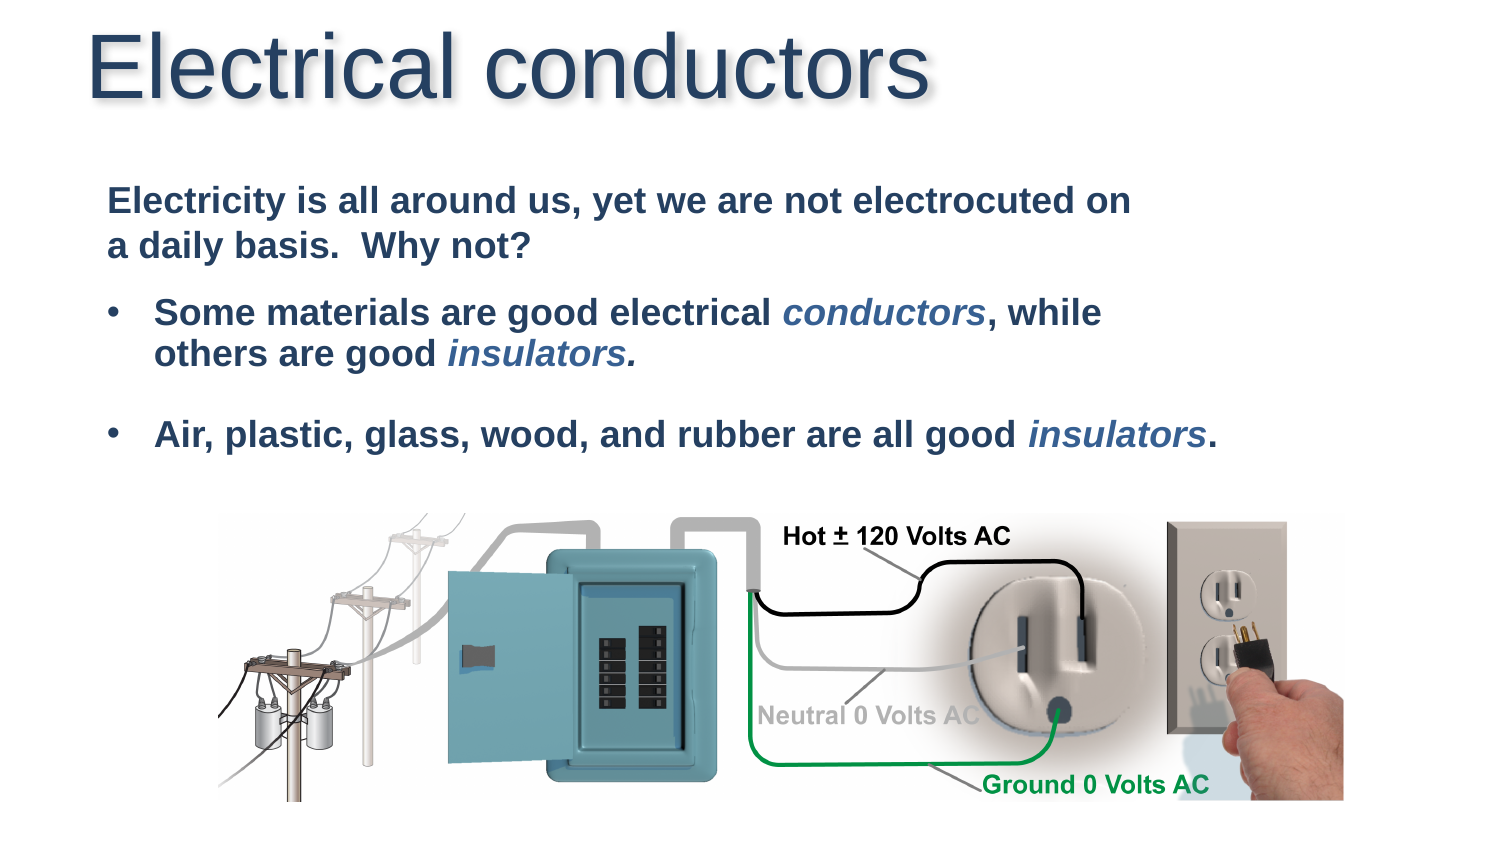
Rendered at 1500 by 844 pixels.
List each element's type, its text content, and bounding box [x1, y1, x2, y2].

text_box Electrical conductors [70, 0, 1207, 206]
text_box Electricity is all around us, yet we are not electrocuted on a daily basis. Why not? [92, 213, 1161, 274]
text_box Some materials are good electrical conductors, while others are good insulators. Air, plastic, glass, wood, and rubber are all good insulators. [92, 285, 1238, 463]
picture [218, 512, 1345, 802]
